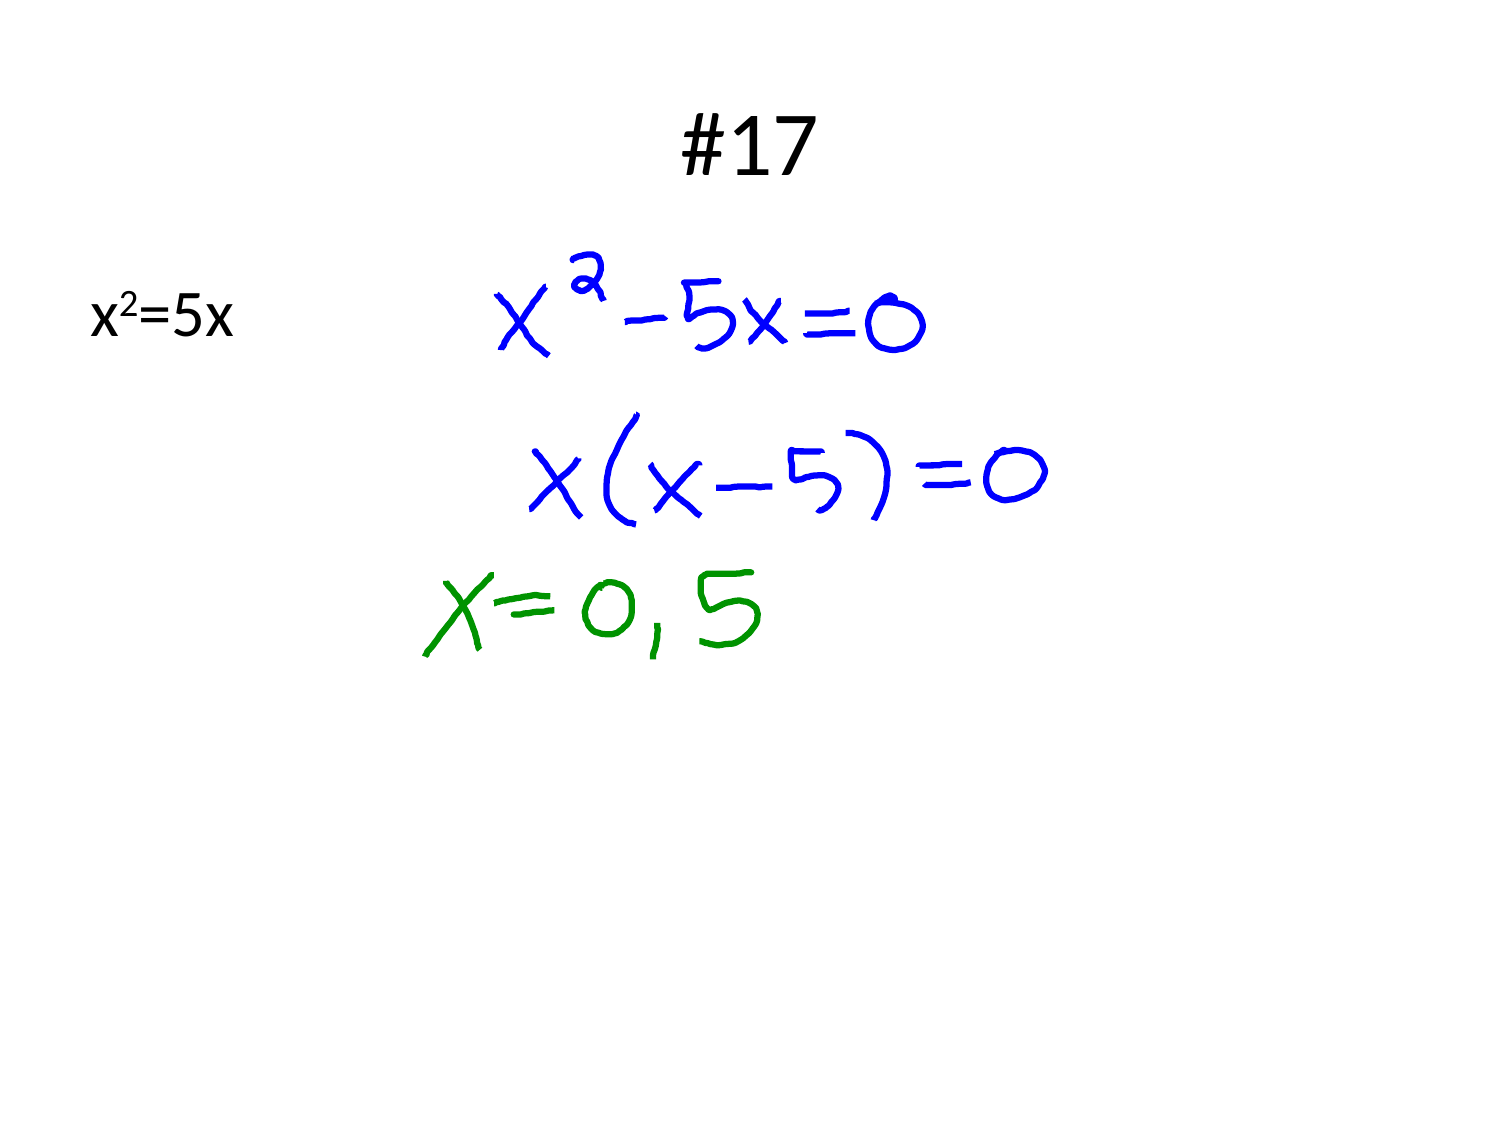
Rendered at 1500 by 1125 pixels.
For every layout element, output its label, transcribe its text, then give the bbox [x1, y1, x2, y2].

text_box [716, 485, 773, 489]
text_box [500, 286, 546, 351]
text_box [699, 571, 759, 647]
text_box [445, 580, 463, 608]
text_box [804, 309, 850, 315]
text_box [424, 574, 494, 657]
text_box [529, 458, 580, 510]
text_box [572, 253, 605, 302]
text_box [649, 463, 673, 491]
text_box [496, 293, 520, 323]
text_box [672, 490, 702, 517]
text_box [923, 481, 971, 486]
text_box [683, 280, 734, 350]
text_box [743, 298, 764, 324]
title #17 [75, 45, 1425, 233]
text_box [583, 581, 633, 635]
text_box [845, 432, 889, 521]
text_box [917, 463, 963, 467]
text_box [789, 449, 840, 512]
text_box [652, 622, 659, 660]
text_box [494, 594, 551, 604]
text_box [765, 323, 786, 344]
text_box [805, 332, 856, 336]
text_box [519, 323, 550, 357]
text_box [748, 300, 781, 343]
list x2=5x [75, 262, 1425, 1005]
text_box [512, 609, 555, 616]
text_box [654, 463, 701, 512]
text_box [462, 609, 481, 651]
text_box [605, 414, 638, 526]
text_box [624, 315, 667, 323]
text_box [985, 449, 1046, 501]
text_box [534, 450, 557, 481]
text_box [557, 482, 582, 518]
text_box [867, 294, 924, 351]
